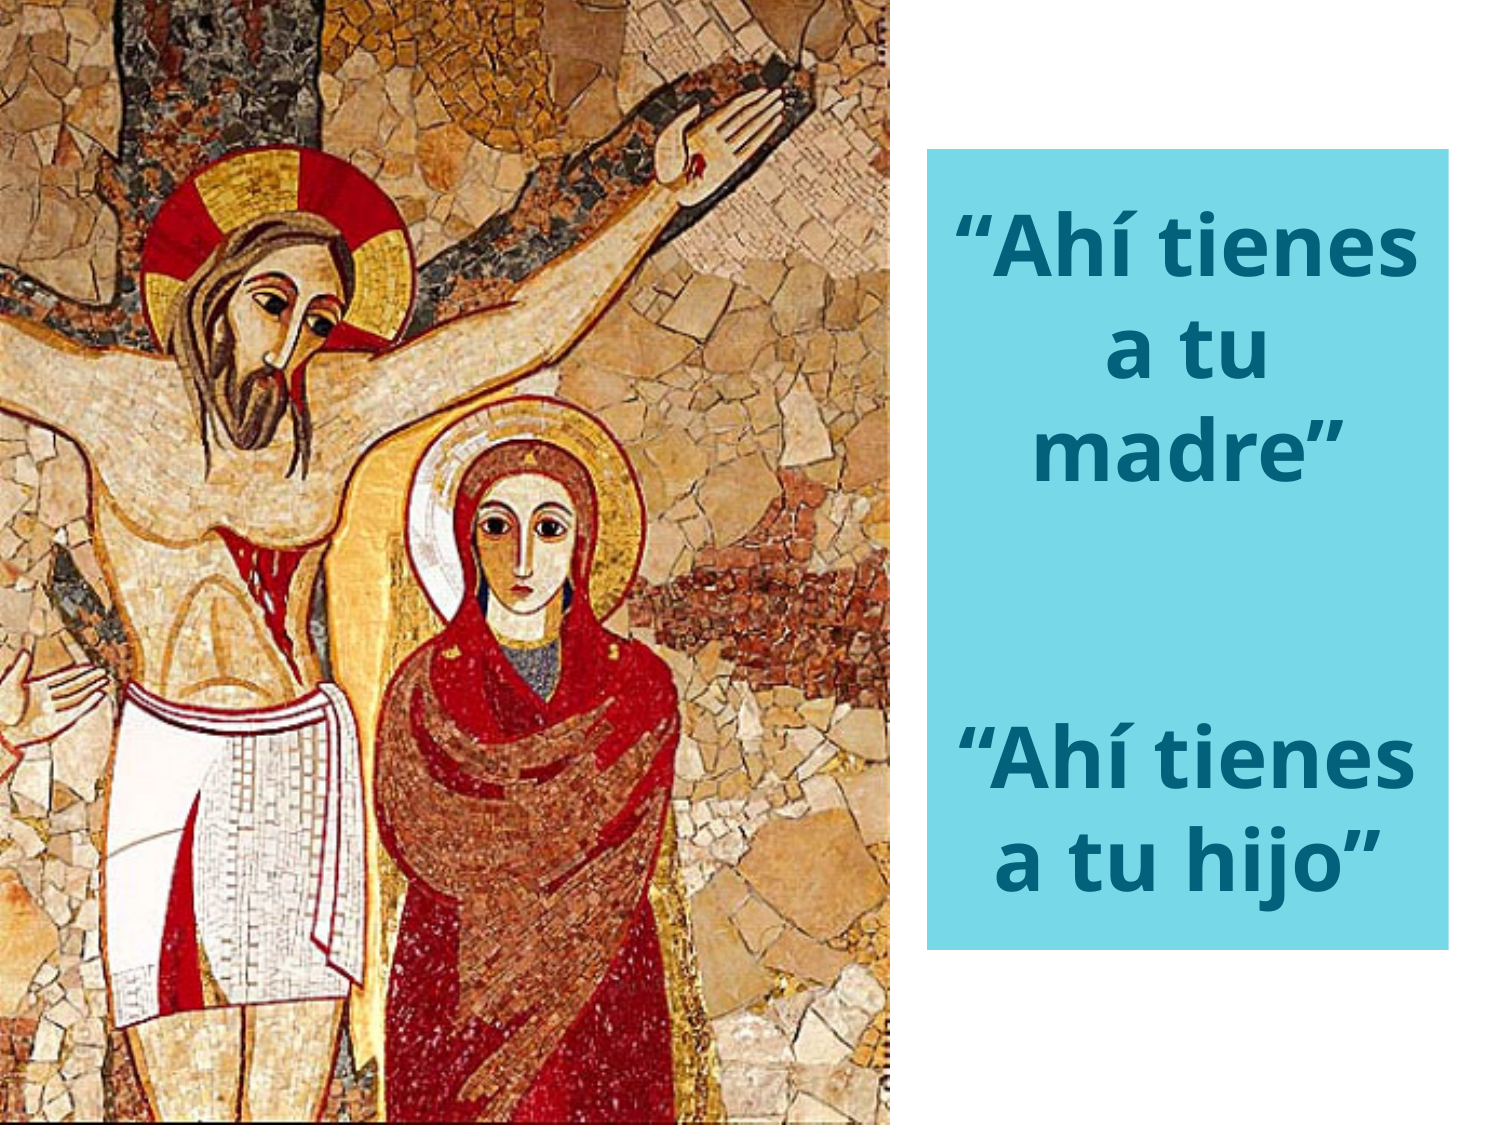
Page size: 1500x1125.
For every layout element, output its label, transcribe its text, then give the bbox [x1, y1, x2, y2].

title “Ahí tienes a tu madre” “Ahí tienes a tu hijo” [927, 149, 1449, 950]
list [0, 0, 890, 1125]
